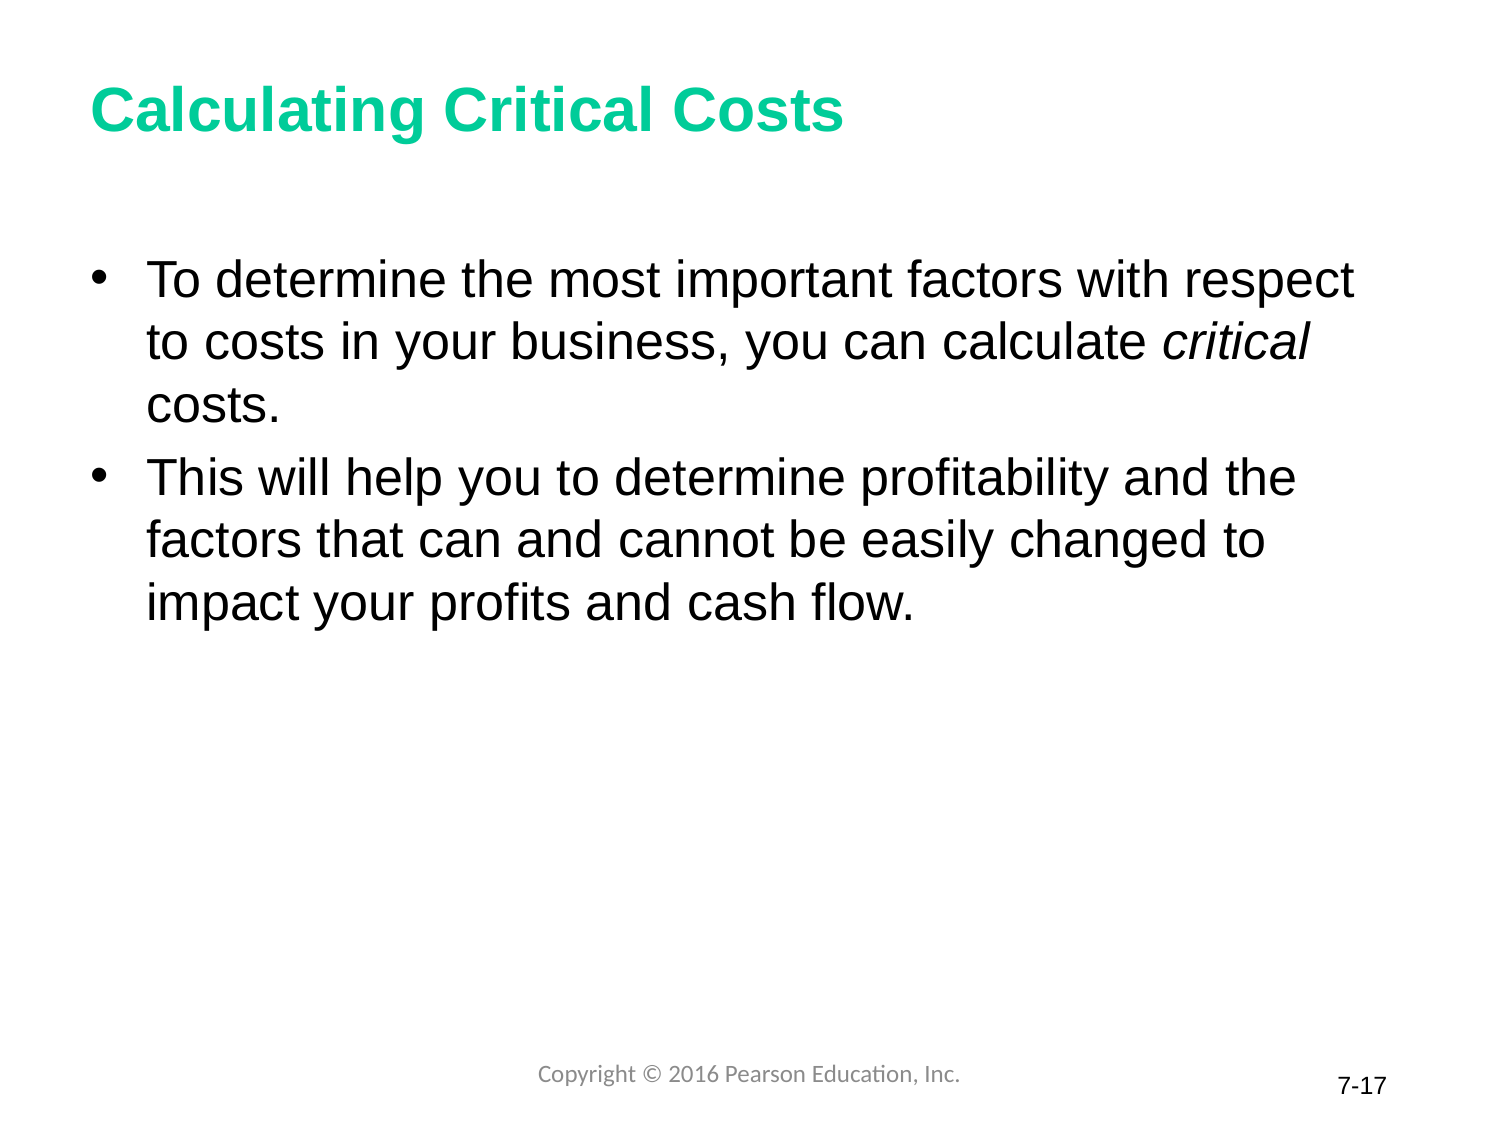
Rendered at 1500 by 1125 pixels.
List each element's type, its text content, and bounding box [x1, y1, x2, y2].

list To determine the most important factors with respect to costs in your business, you can calculate critical costs. This will help you to determine profitability and the factors that can and cannot be easily changed to impact your profits and cash flow. [75, 237, 1425, 980]
title Calculating Critical Costs [75, 12, 1425, 200]
footer Copyright © 2016 Pearson Education, Inc. [512, 1042, 988, 1103]
